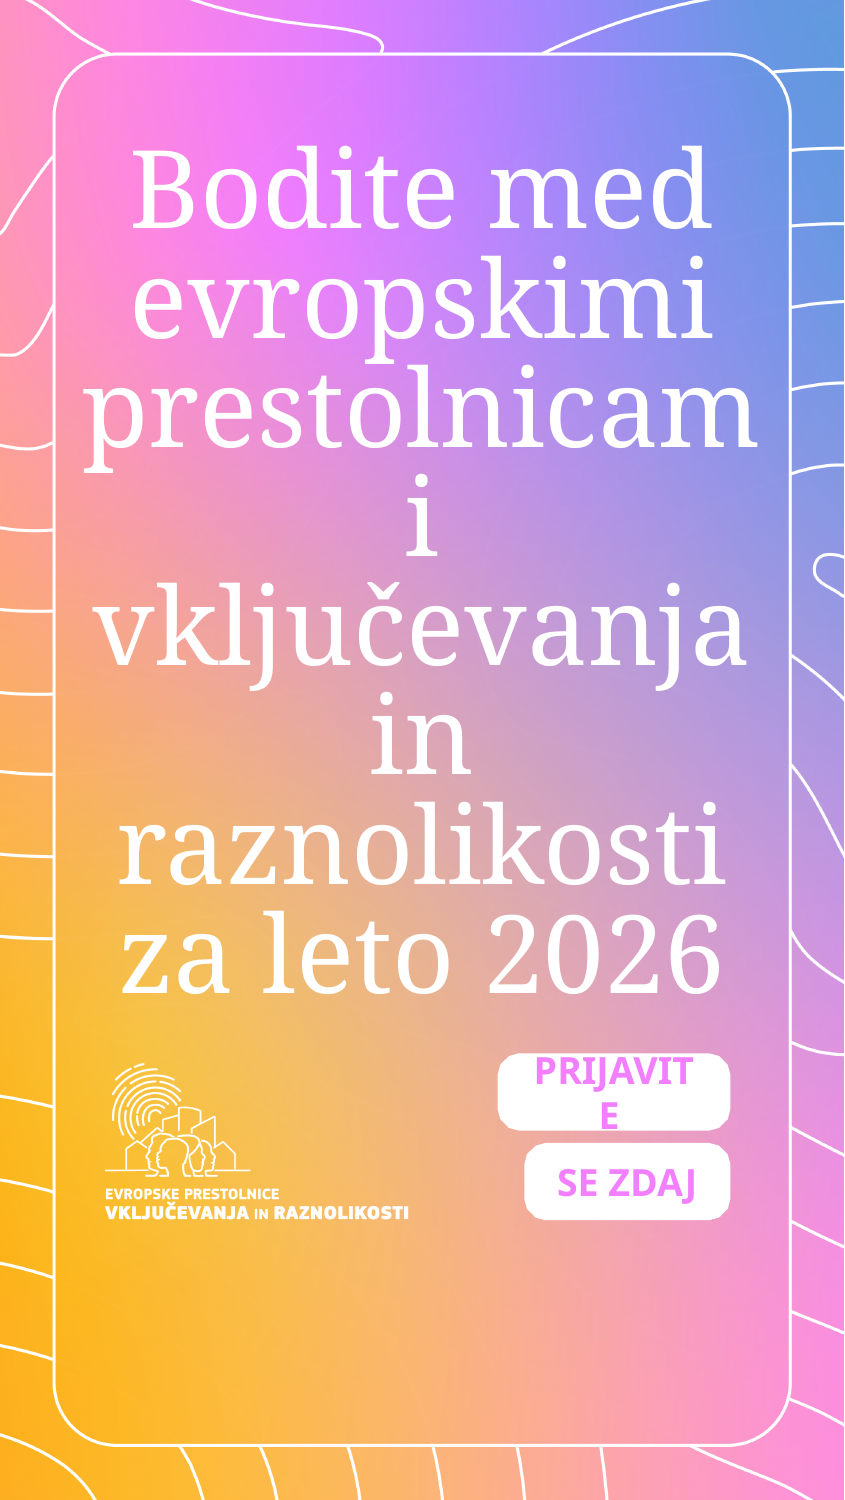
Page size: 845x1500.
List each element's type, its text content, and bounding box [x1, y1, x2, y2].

text_box SE ZDAJ [538, 1156, 717, 1207]
title Bodite med evropskimi prestolnicami vključevanja in raznolikosti za leto 2026 [63, 163, 781, 993]
text_box PRIJAVITE [511, 1067, 717, 1117]
picture [0, 0, 844, 1500]
